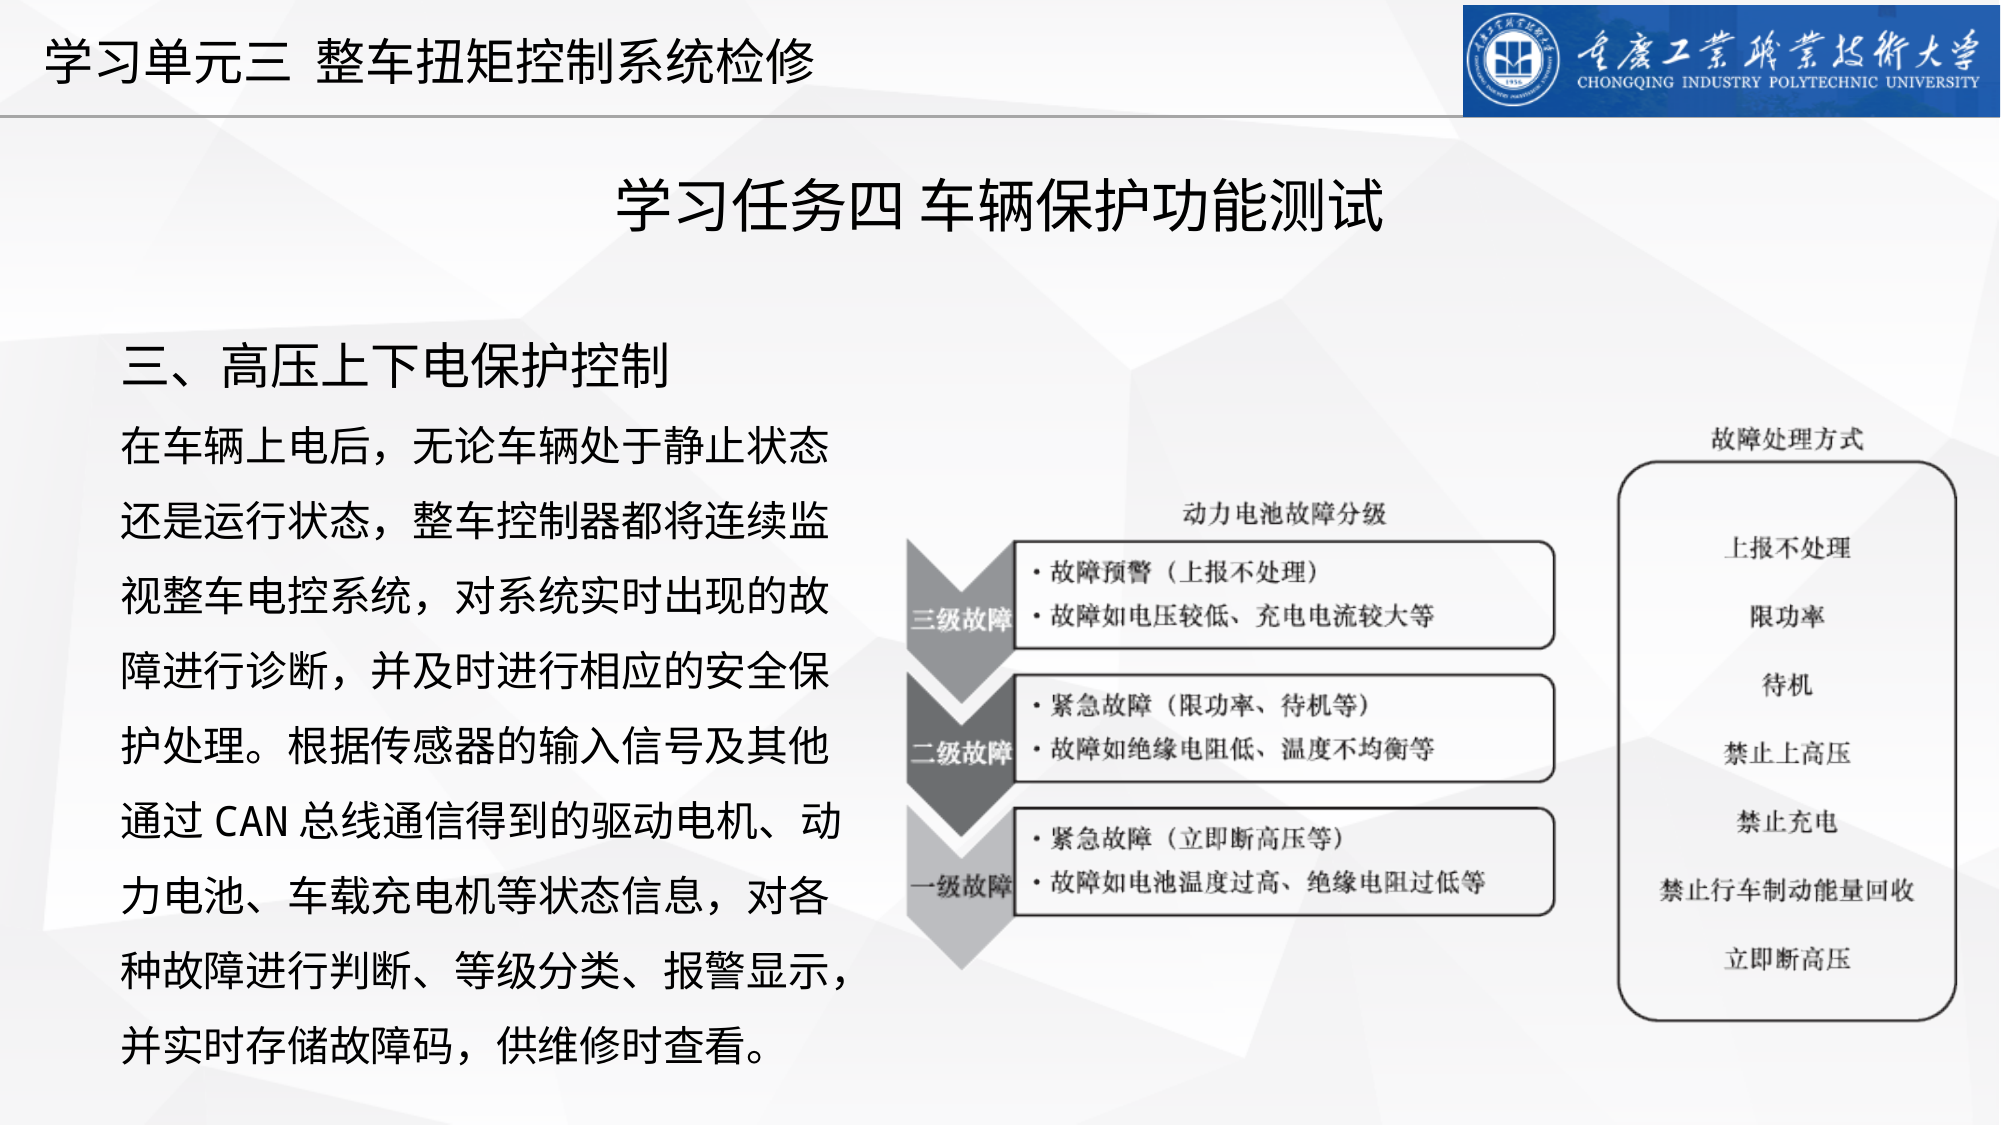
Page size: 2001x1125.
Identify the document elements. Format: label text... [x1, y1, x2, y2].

picture [0, 118, 1999, 1125]
text_box 学习任务四 车辆保护功能测试 [433, 161, 1567, 247]
text_box 三、高压上下电保护控制 在车辆上电后，无论车辆处于静止状态还是运行状态，整车控制器都将连续监视整车电控系统，对系统实时出现的故障进行诊断，并及时进行相应的安全保护处理。根据传感器的输入信号及其他通过CAN总线通信得到的驱动电机、动力电池、车载充电机等状态信息，对各种故障进行判断、等级分类、报警显示，并实时存储故障码，供维修时查看。 [105, 297, 873, 1077]
picture [0, 0, 2001, 117]
